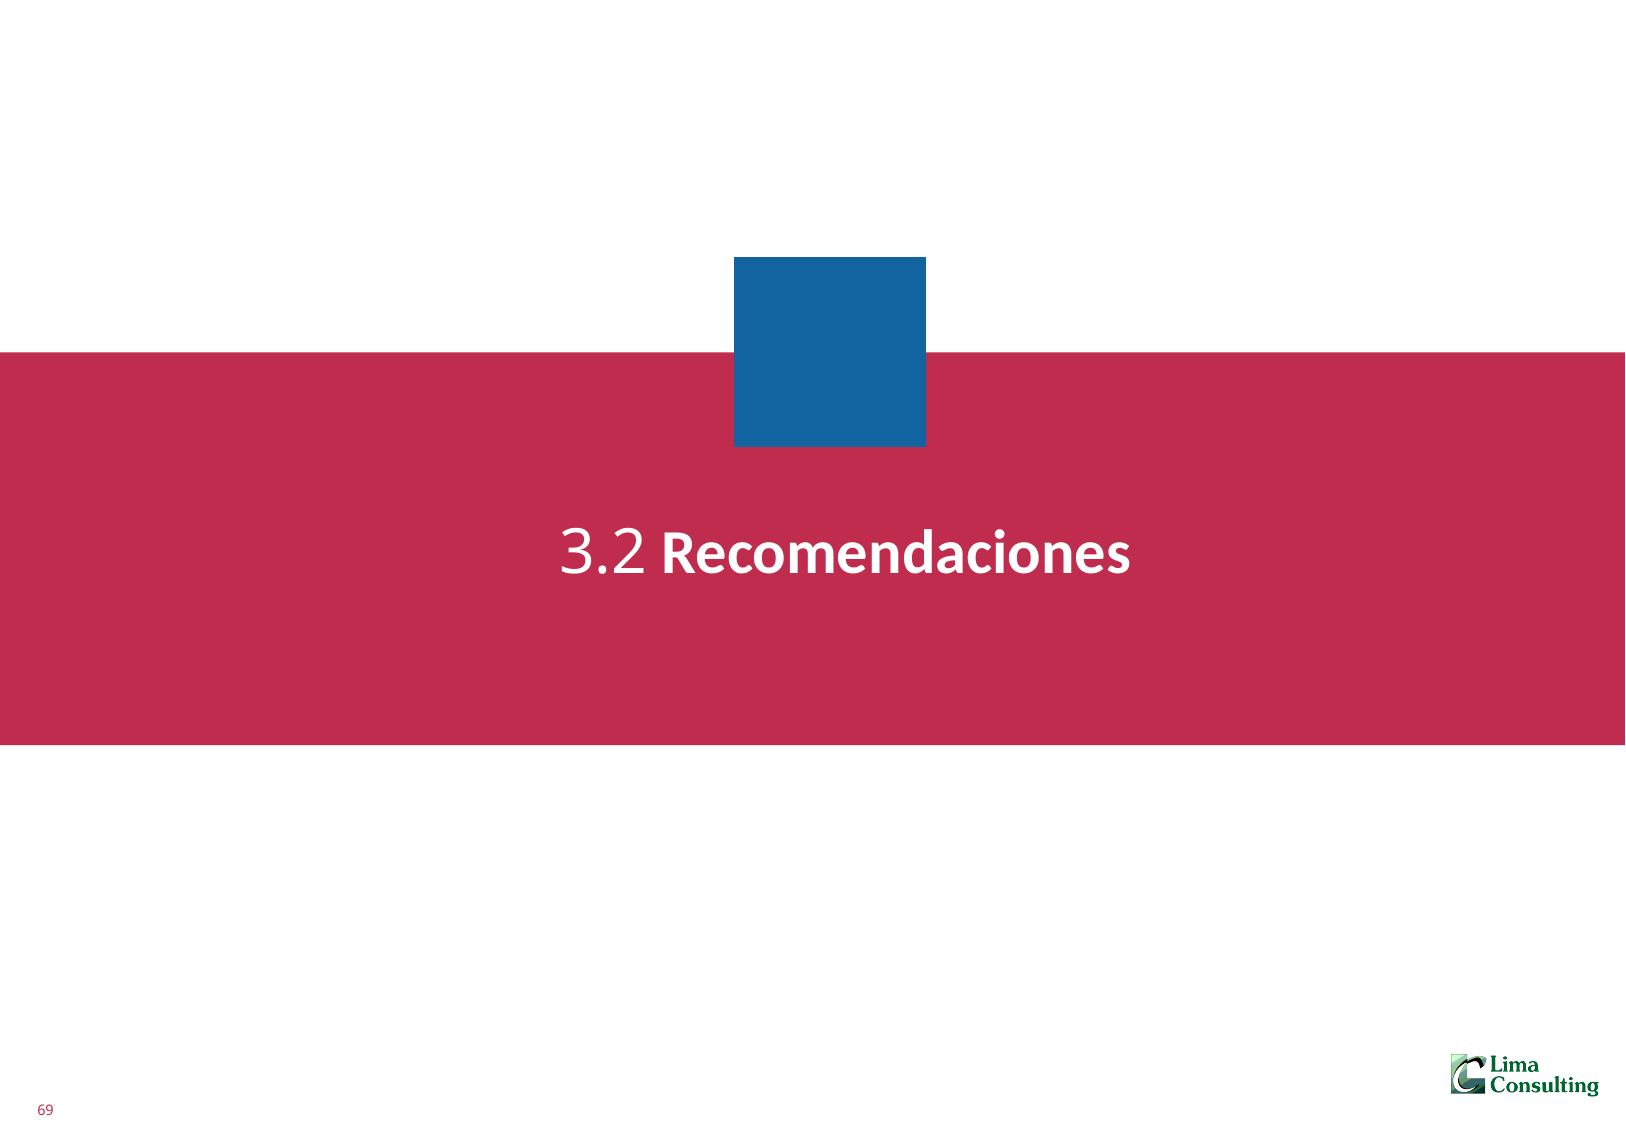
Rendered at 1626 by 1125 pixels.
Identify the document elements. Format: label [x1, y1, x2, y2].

text_box [0, 257, 1625, 746]
picture [1451, 1054, 1599, 1097]
